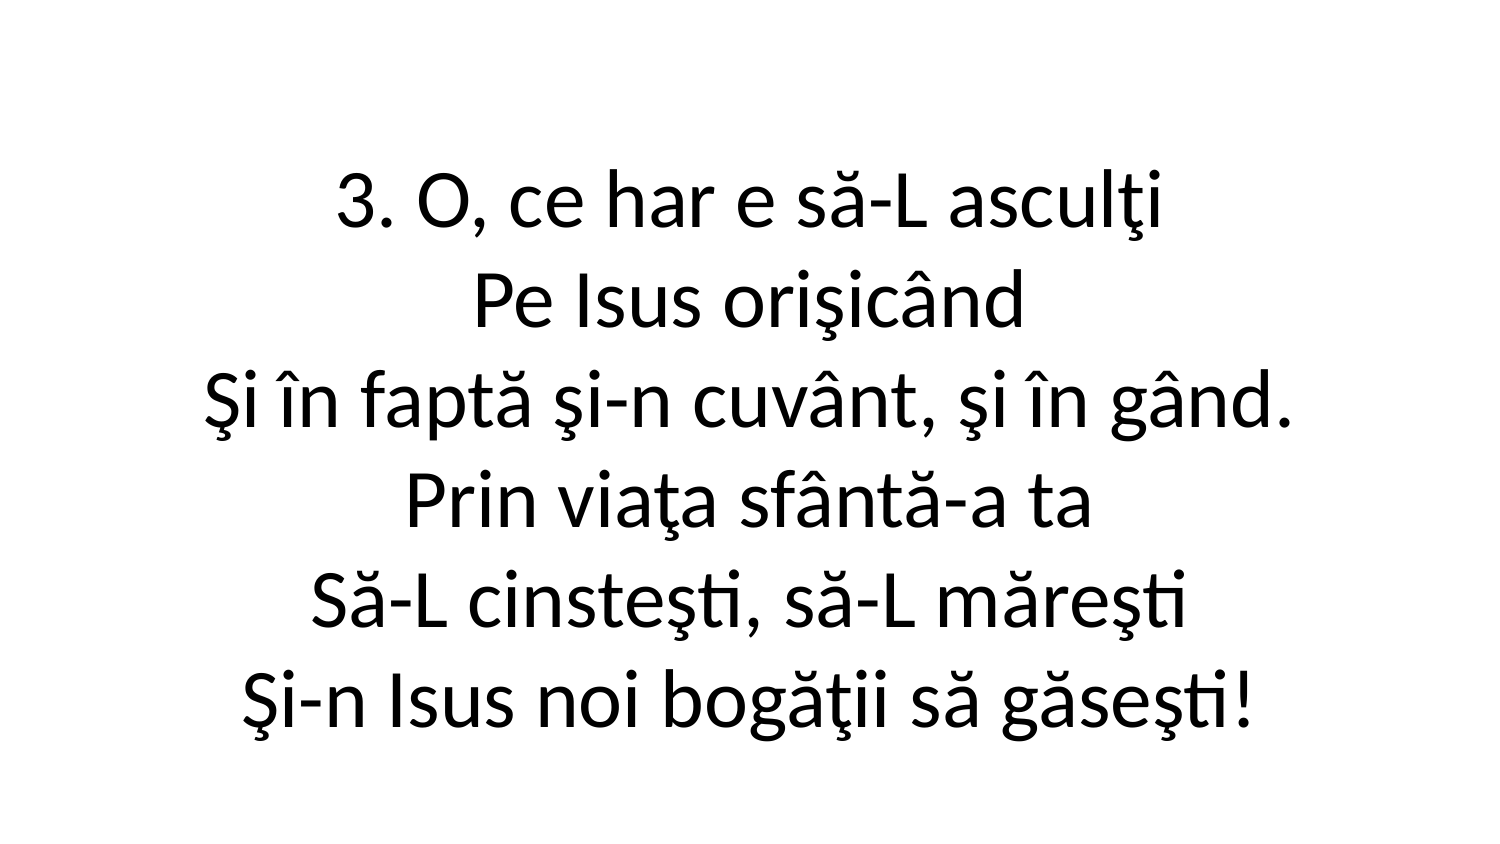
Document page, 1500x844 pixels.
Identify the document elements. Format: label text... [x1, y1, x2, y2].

text_box 3. O, ce har e să-L asculţi Pe Isus orişicând Şi în faptă şi-n cuvânt, şi în gând. Prin viaţa sfântă-a ta Să-L cinsteşti, să-L măreşti Şi-n Isus noi bogăţii să găseşti! [188, 92, 1312, 752]
